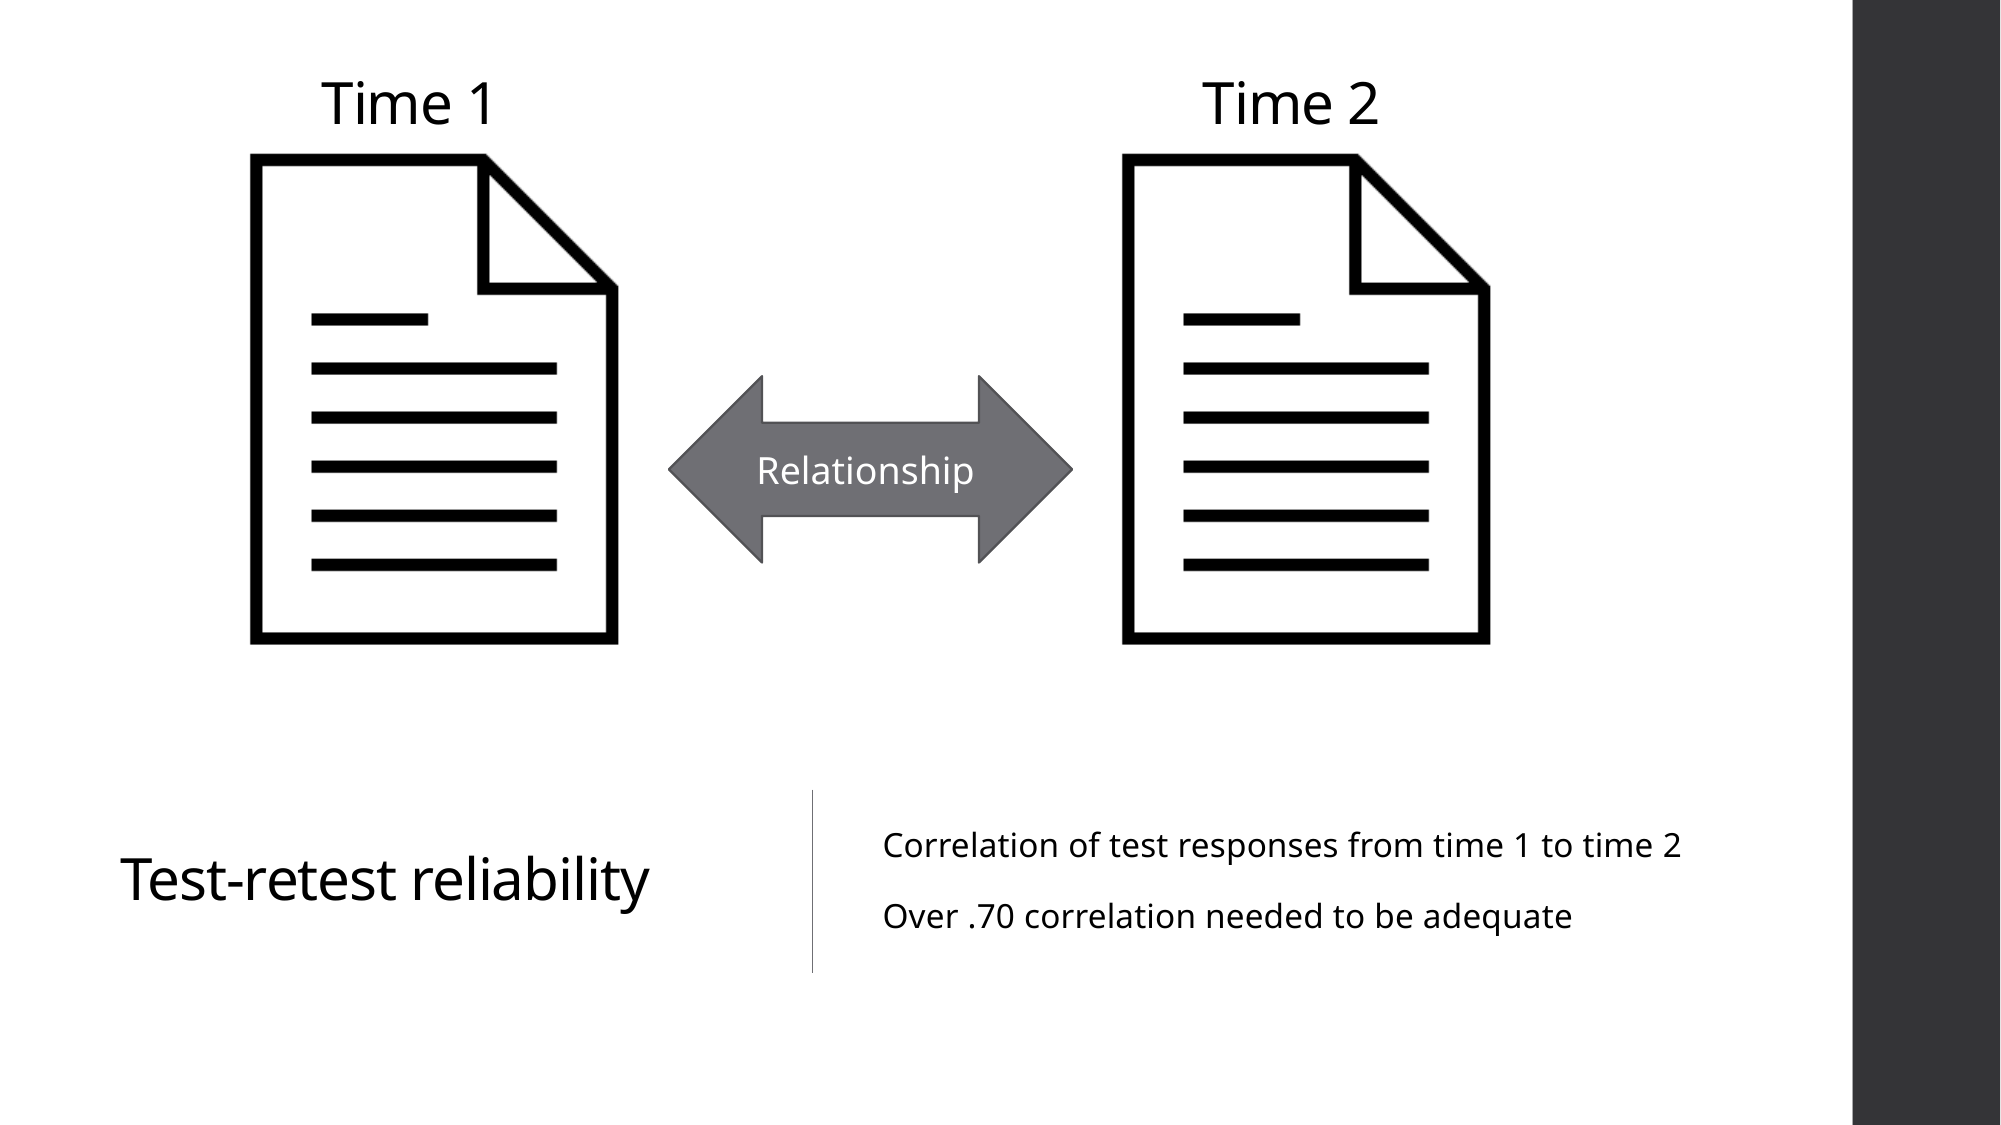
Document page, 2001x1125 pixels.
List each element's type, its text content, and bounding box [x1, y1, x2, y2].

picture [1011, 105, 1601, 695]
text_box Time 2 [1187, 36, 1425, 100]
table_cell -0.33 [808, 792, 816, 975]
text_box [0, 0, 1854, 1125]
text_box Relationship [736, 375, 1005, 564]
picture [139, 105, 729, 695]
title Test-retest reliability [105, 748, 764, 1014]
list Correlation of test responses from time 1 to time 2 Over .70 correlation needed to be adequate [867, 748, 1747, 1014]
text_box Time 1 [306, 36, 563, 100]
